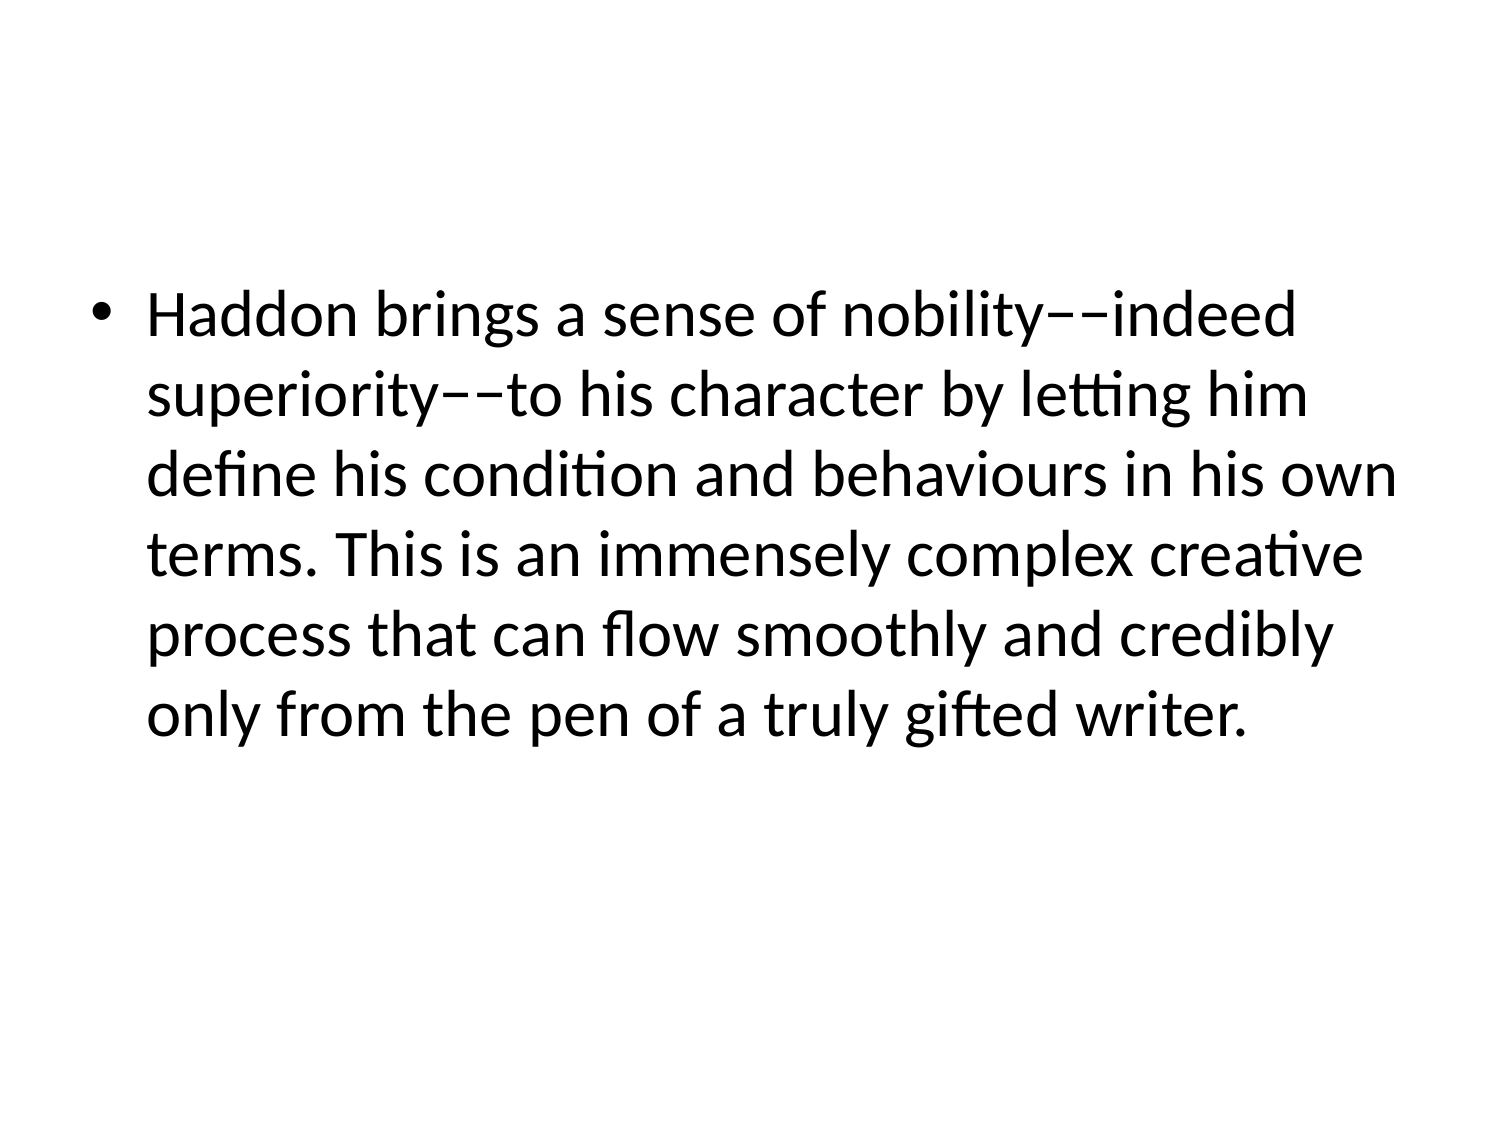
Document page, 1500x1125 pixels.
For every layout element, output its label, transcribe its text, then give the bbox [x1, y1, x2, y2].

list Haddon brings a sense of nobility−−indeed superiority−−to his character by letting him define his condition and behaviours in his own terms. This is an immensely complex creative process that can flow smoothly and credibly only from the pen of a truly gifted writer. [74, 262, 1426, 1006]
